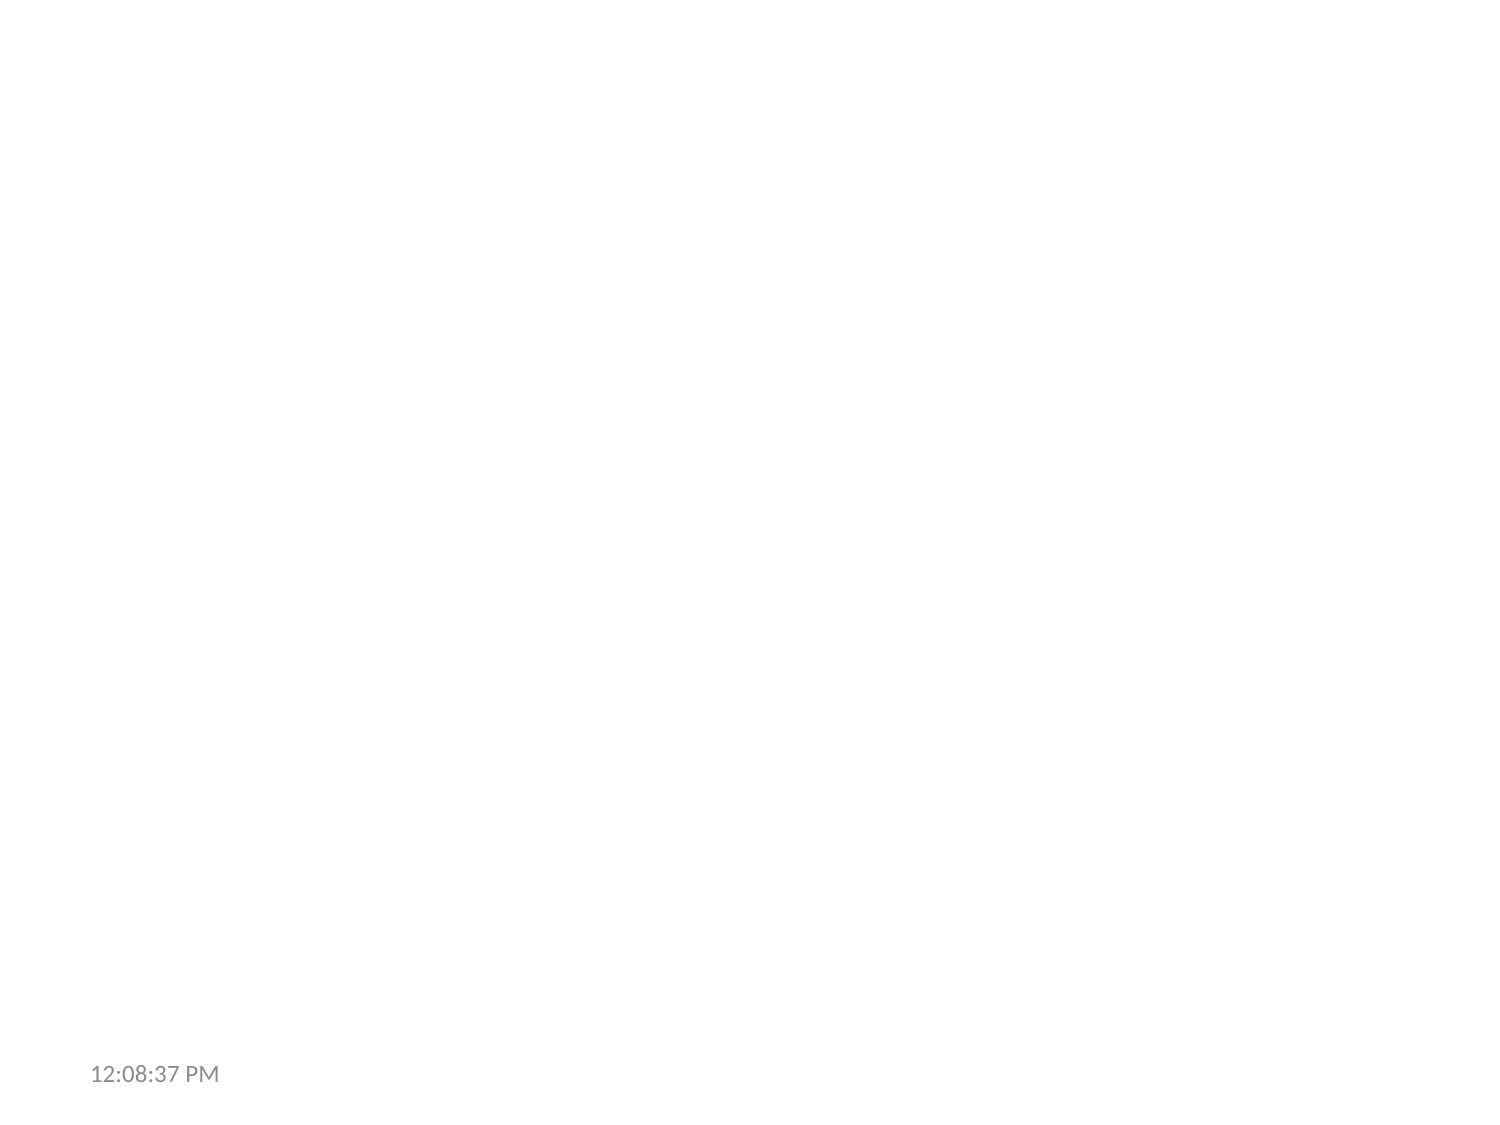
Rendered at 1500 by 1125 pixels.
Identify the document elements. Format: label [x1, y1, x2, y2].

slide_number [75, 1042, 425, 1103]
